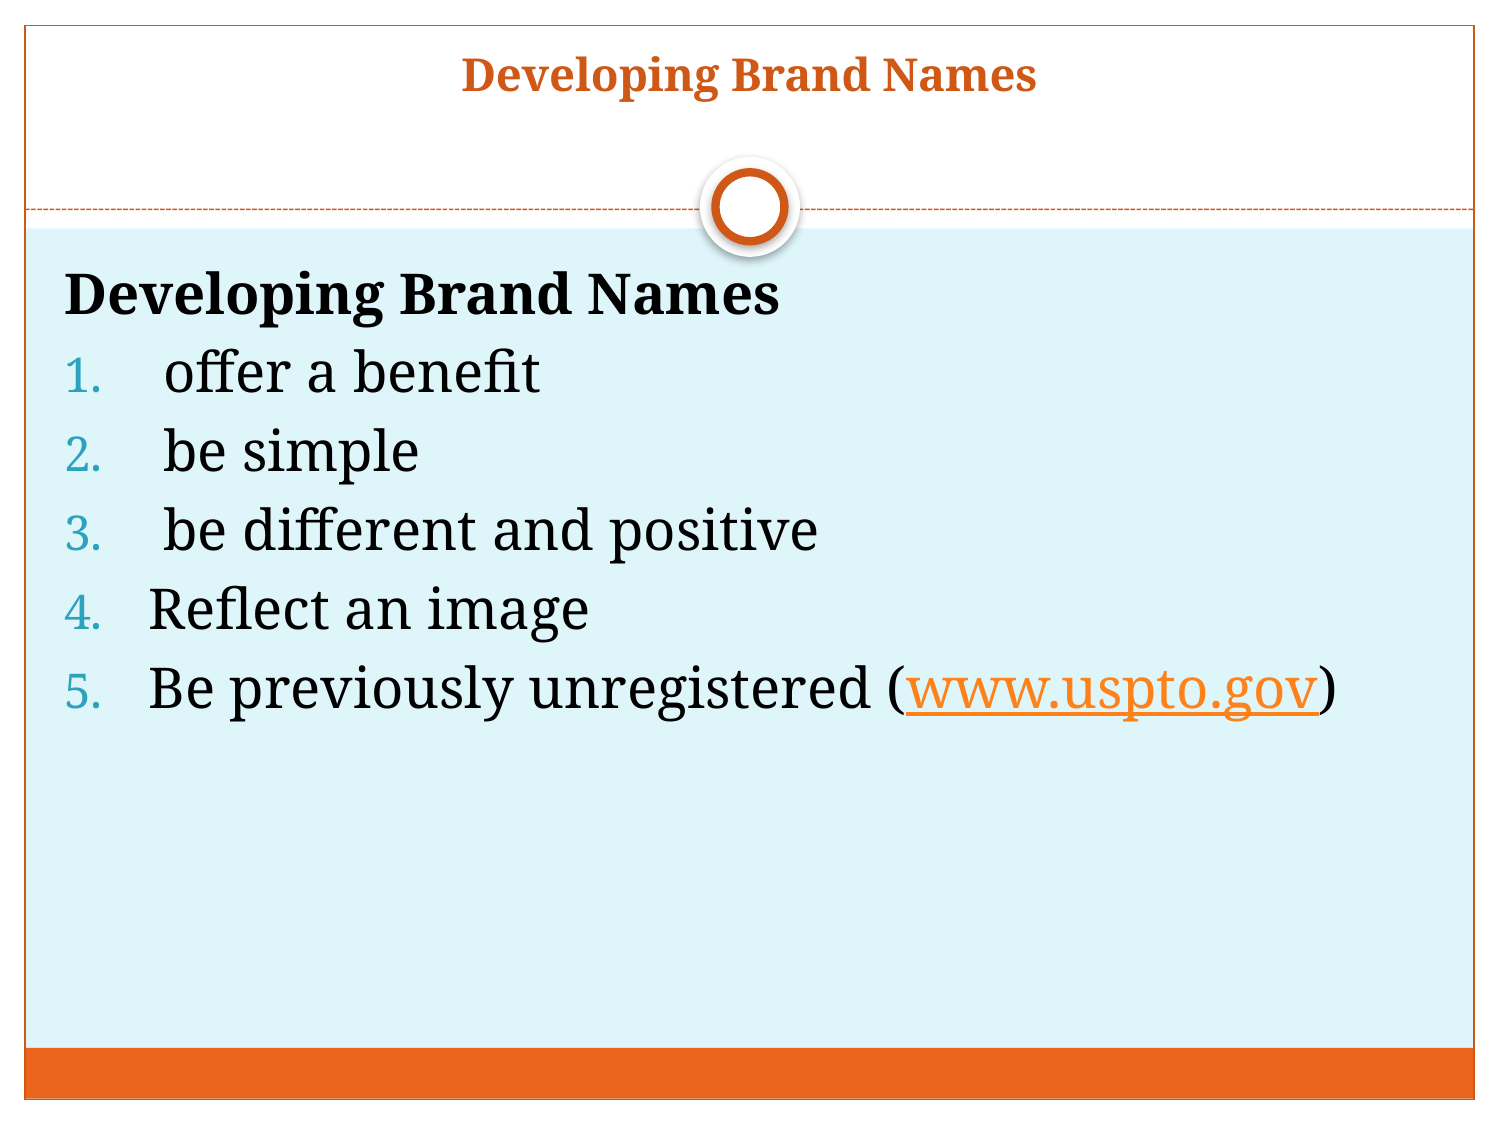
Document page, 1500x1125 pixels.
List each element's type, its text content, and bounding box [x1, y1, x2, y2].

list Developing Brand Names offer a benefit be simple be different and positive Reflect an image Be previously unregistered (www.uspto.gov) [49, 250, 1445, 1001]
title Developing Brand Names [49, 37, 1450, 162]
